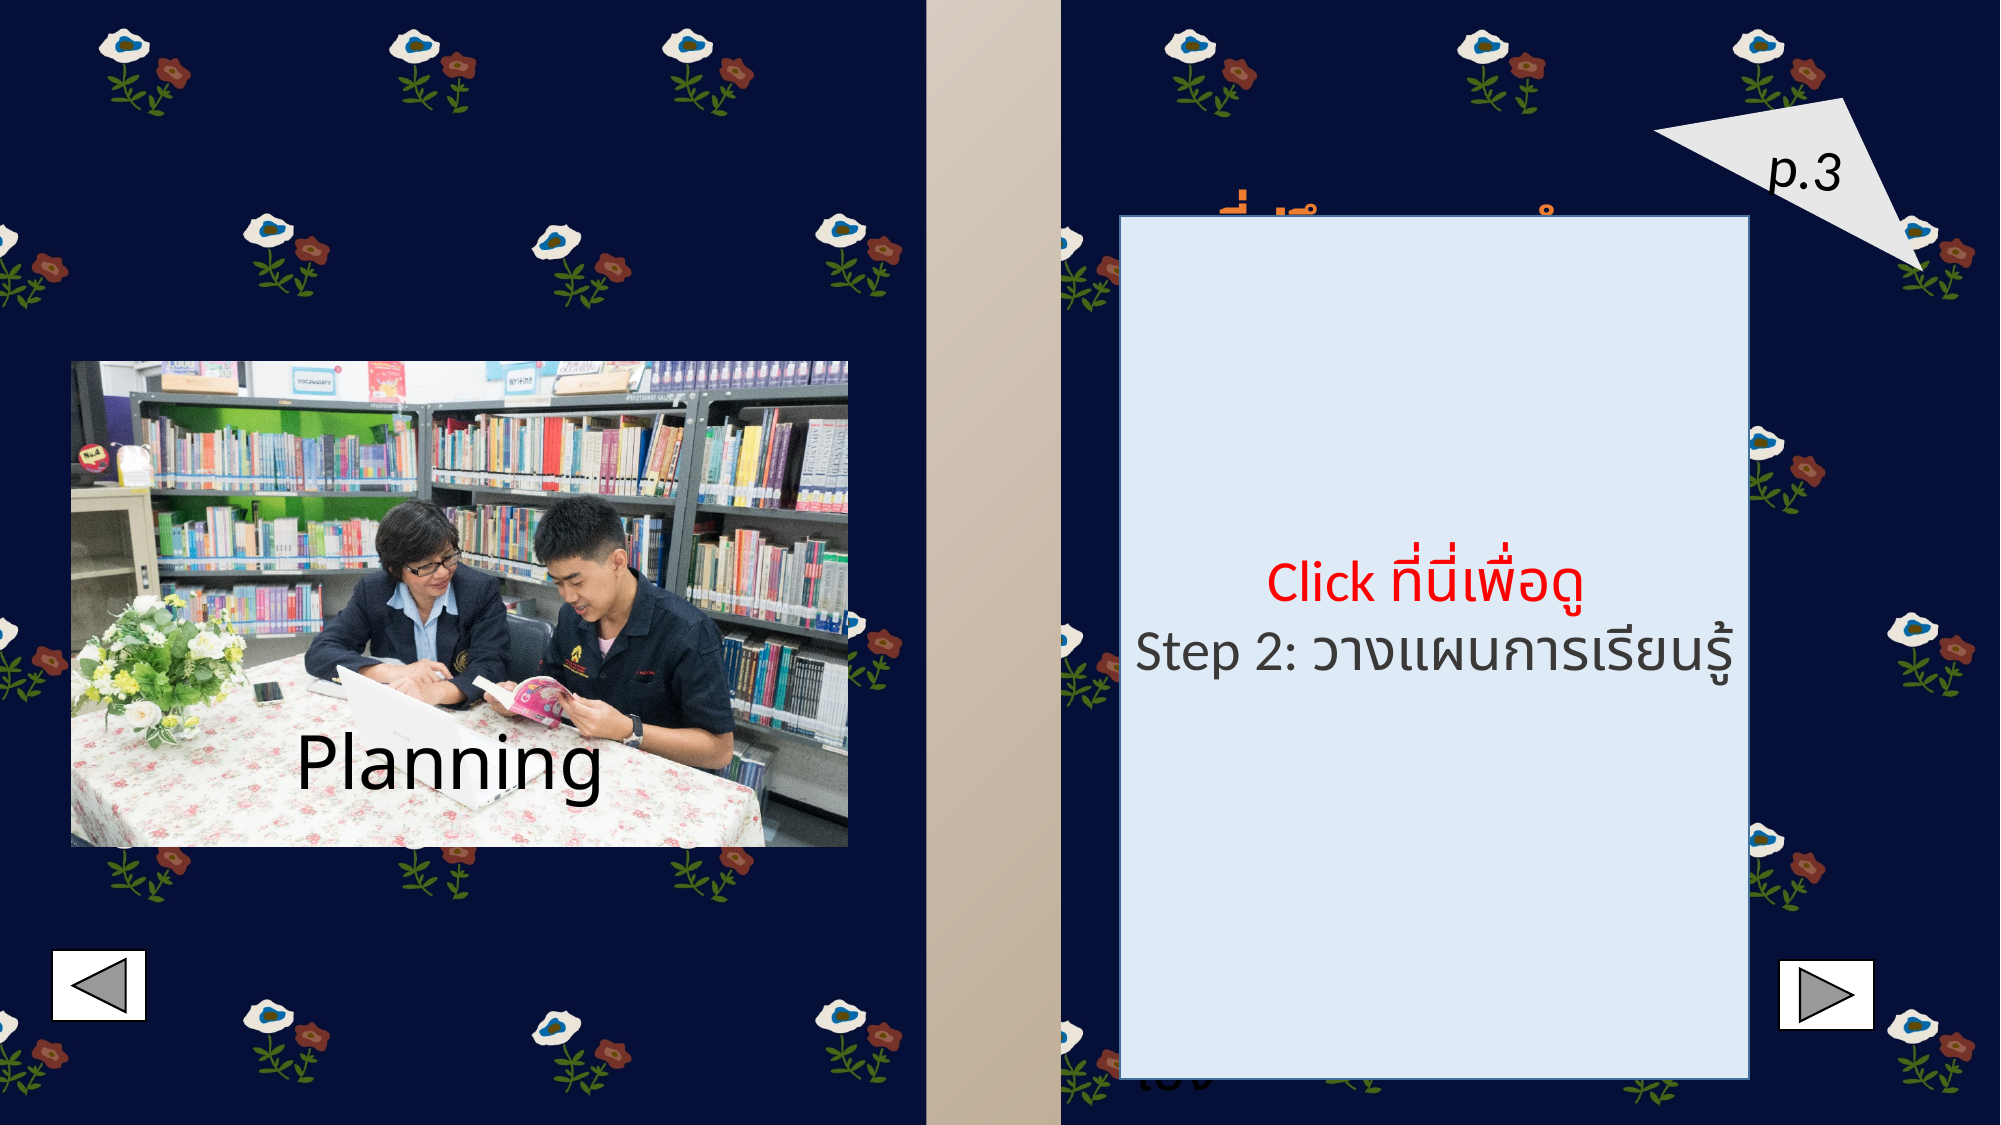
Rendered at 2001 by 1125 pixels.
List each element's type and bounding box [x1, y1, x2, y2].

text_box [927, 0, 1060, 1125]
picture [1060, 0, 2000, 1125]
picture [0, 0, 927, 1125]
